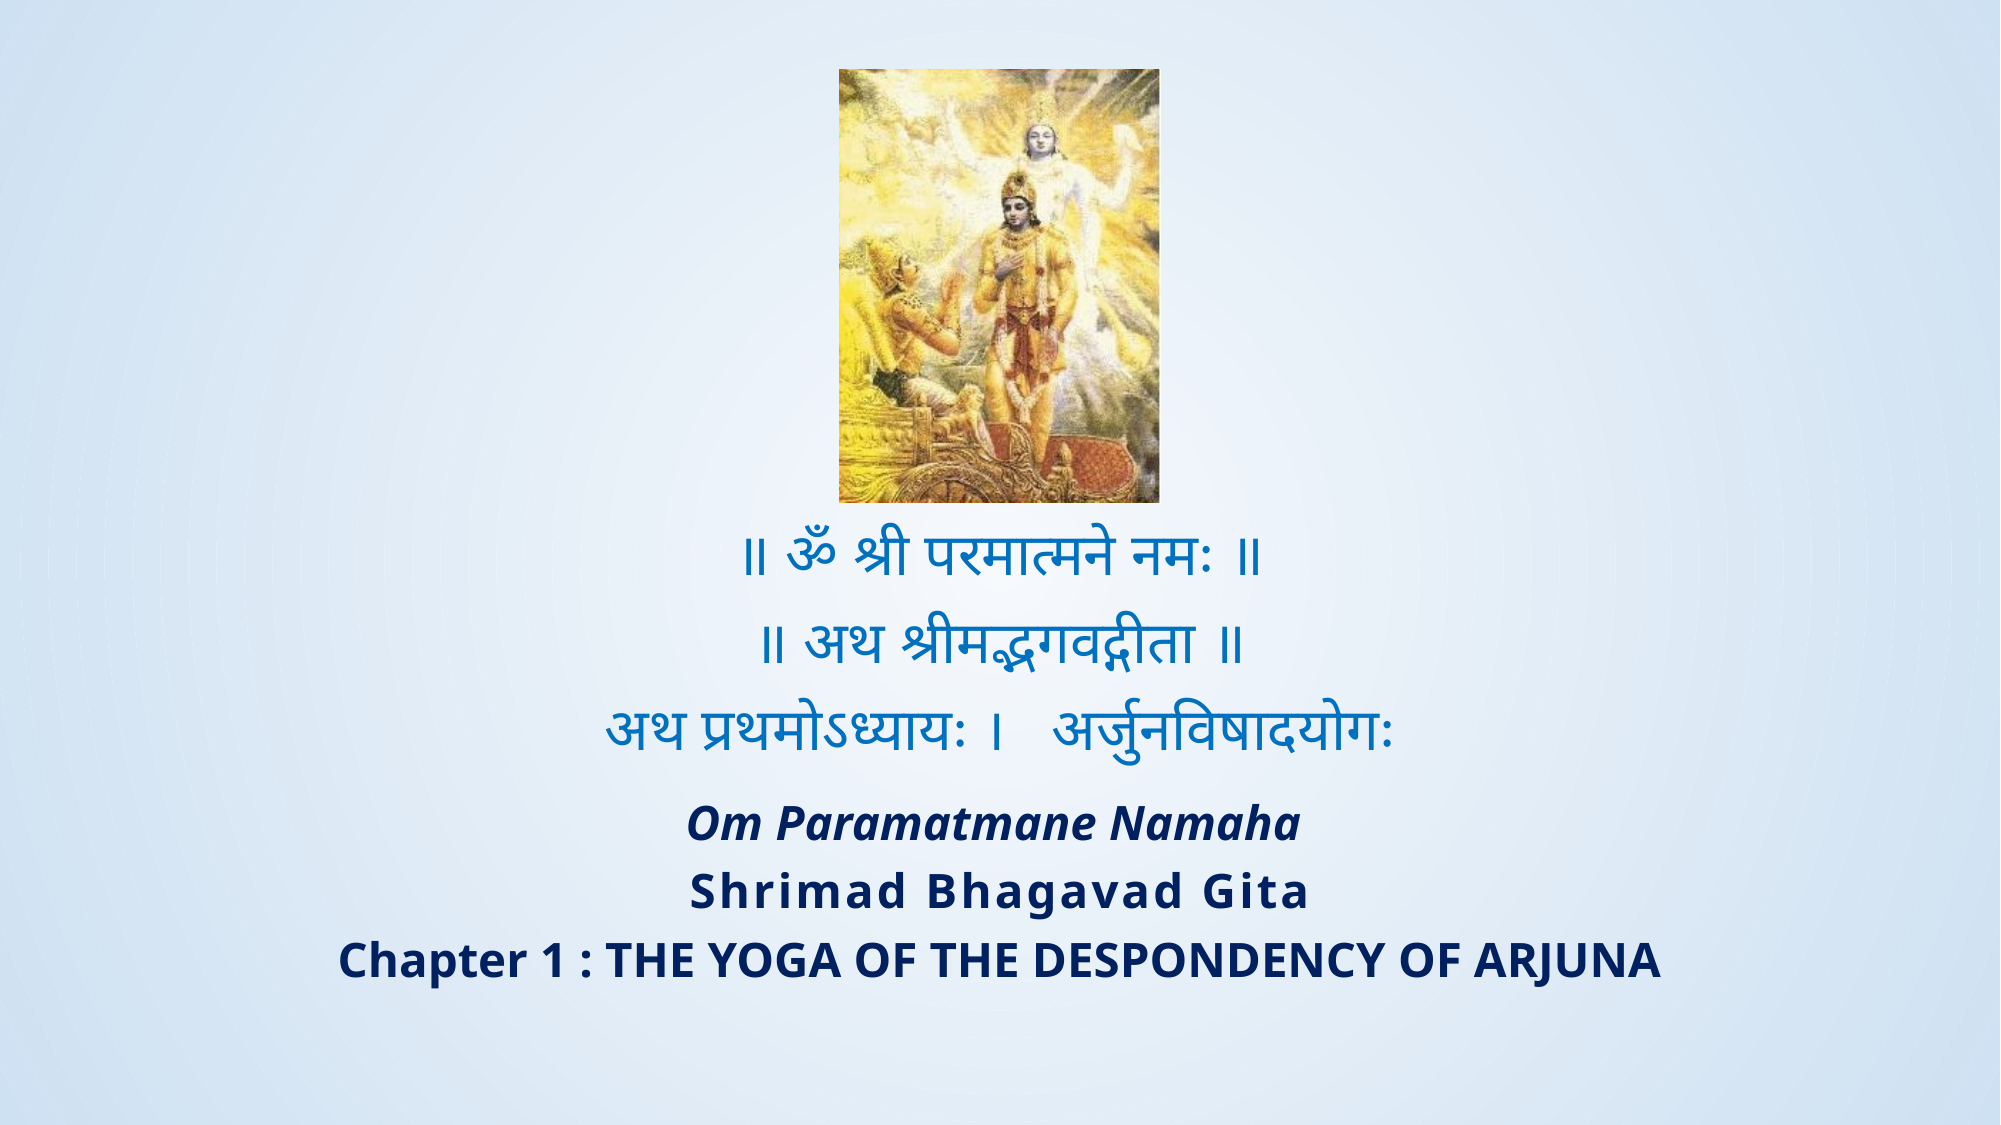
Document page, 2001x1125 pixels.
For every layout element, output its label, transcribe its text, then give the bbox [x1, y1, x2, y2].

text_box Om Paramatmane Namaha Shrimad Bhagavad Gita Chapter 1 : THE YOGA OF THE DESPONDENCY OF ARJUNA [249, 726, 1750, 995]
text_box ॥ ॐ श्री परमात्मने नमः ॥ ॥ अथ श्रीमद्भगवद्गीता ॥ अथ प्रथमोऽध्यायः । अर्जुनविषादयोगः [249, 502, 1750, 726]
picture [839, 69, 1161, 503]
